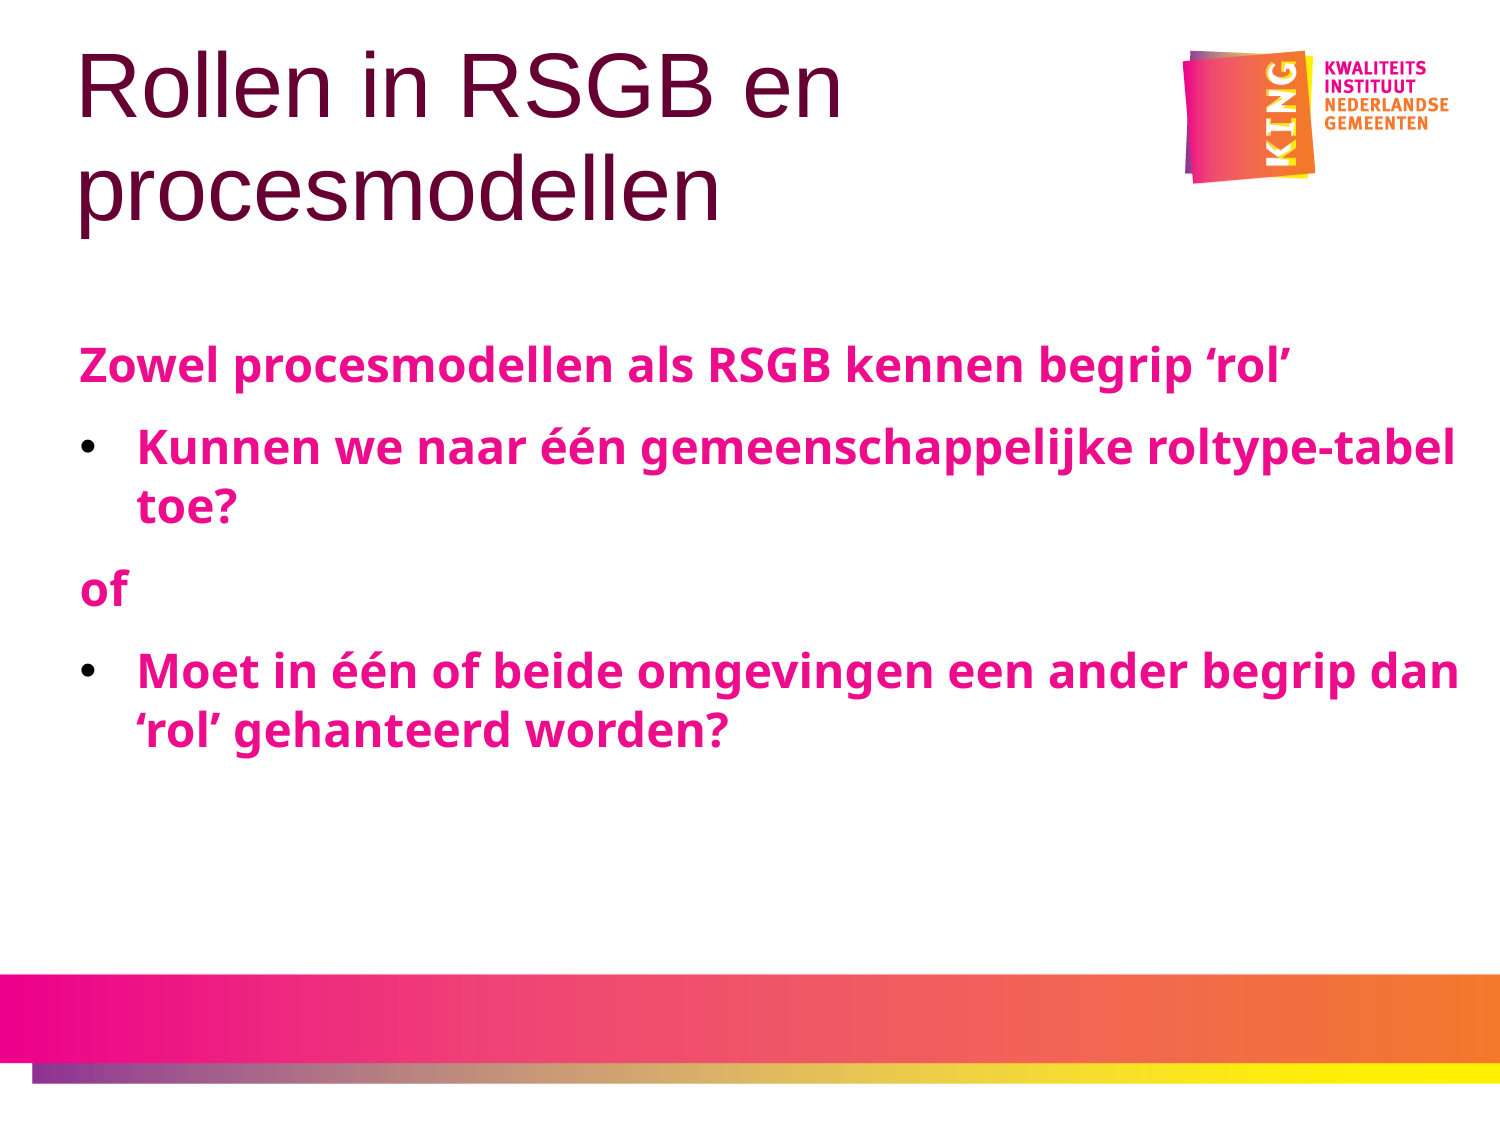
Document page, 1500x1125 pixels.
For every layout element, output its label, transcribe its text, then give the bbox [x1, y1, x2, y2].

picture [0, 0, 1500, 1125]
title Rollen in RSGB en procesmodellen [74, 44, 1425, 233]
list Zowel procesmodellen als RSGB kennen begrip ‘rol’ Kunnen we naar één gemeenschappelijke roltype-tabel toe? of Moet in één of beide omgevingen een ander begrip dan ‘rol’ gehanteerd worden? [64, 326, 1500, 989]
